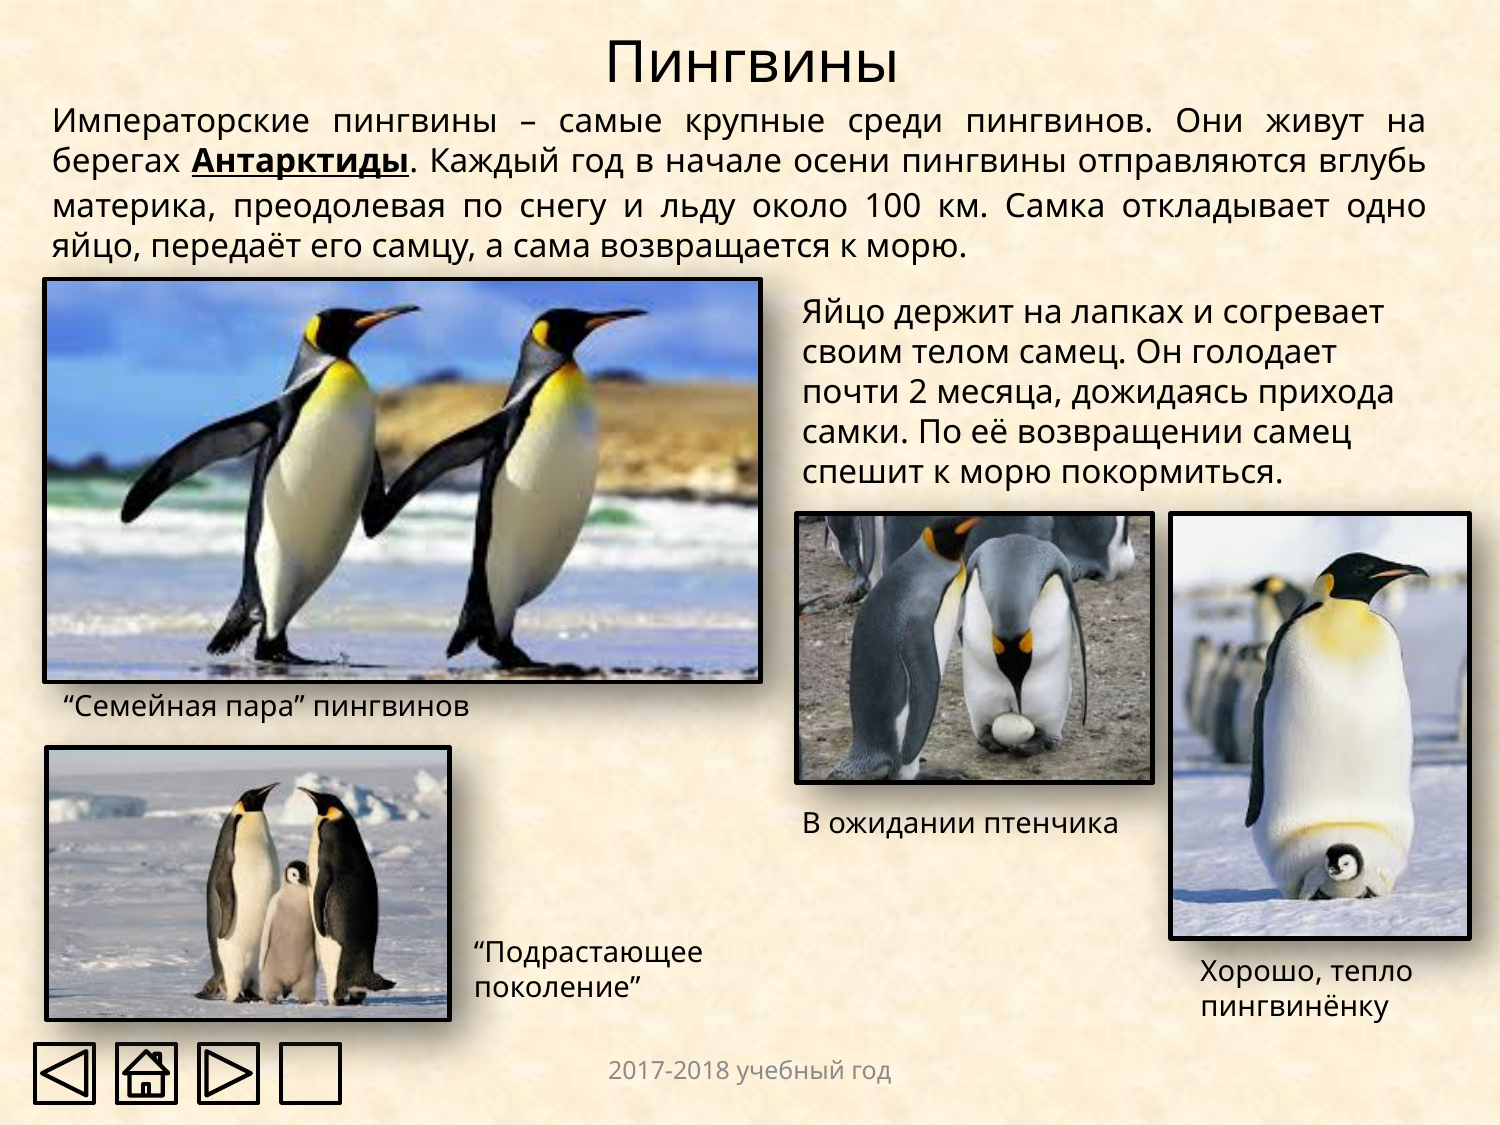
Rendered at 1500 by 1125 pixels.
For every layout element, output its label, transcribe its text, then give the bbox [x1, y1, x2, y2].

text_box Яйцо держит на лапках и согревает своим телом самец. Он голодает почти 2 месяца, дожидаясь прихода самки. По её возвращении самец спешит к морю покормиться. [787, 282, 1444, 498]
text_box “Семейная пара” пингвинов [48, 688, 541, 730]
text_box “Подрастающее поколение” [459, 925, 753, 1011]
picture [0, 0, 1500, 1125]
text_box В ожидании птенчика [787, 796, 1151, 847]
text_box Хорошо, тепло пингвинёнку [1185, 945, 1467, 1030]
title Пингвины [75, 11, 1430, 91]
text_box Императорские пингвины – самые крупные среди пингвинов. Они живут на берегах Антарктиды. Каждый год в начале осени пингвины отправляются вглубь материка, преодолевая по снегу и льду около 100 км. Самка откладывает одно яйцо, передаёт его самцу, а сама возвращается к морю. [37, 91, 1444, 272]
footer 2017-2018 учебный год [550, 1041, 950, 1102]
